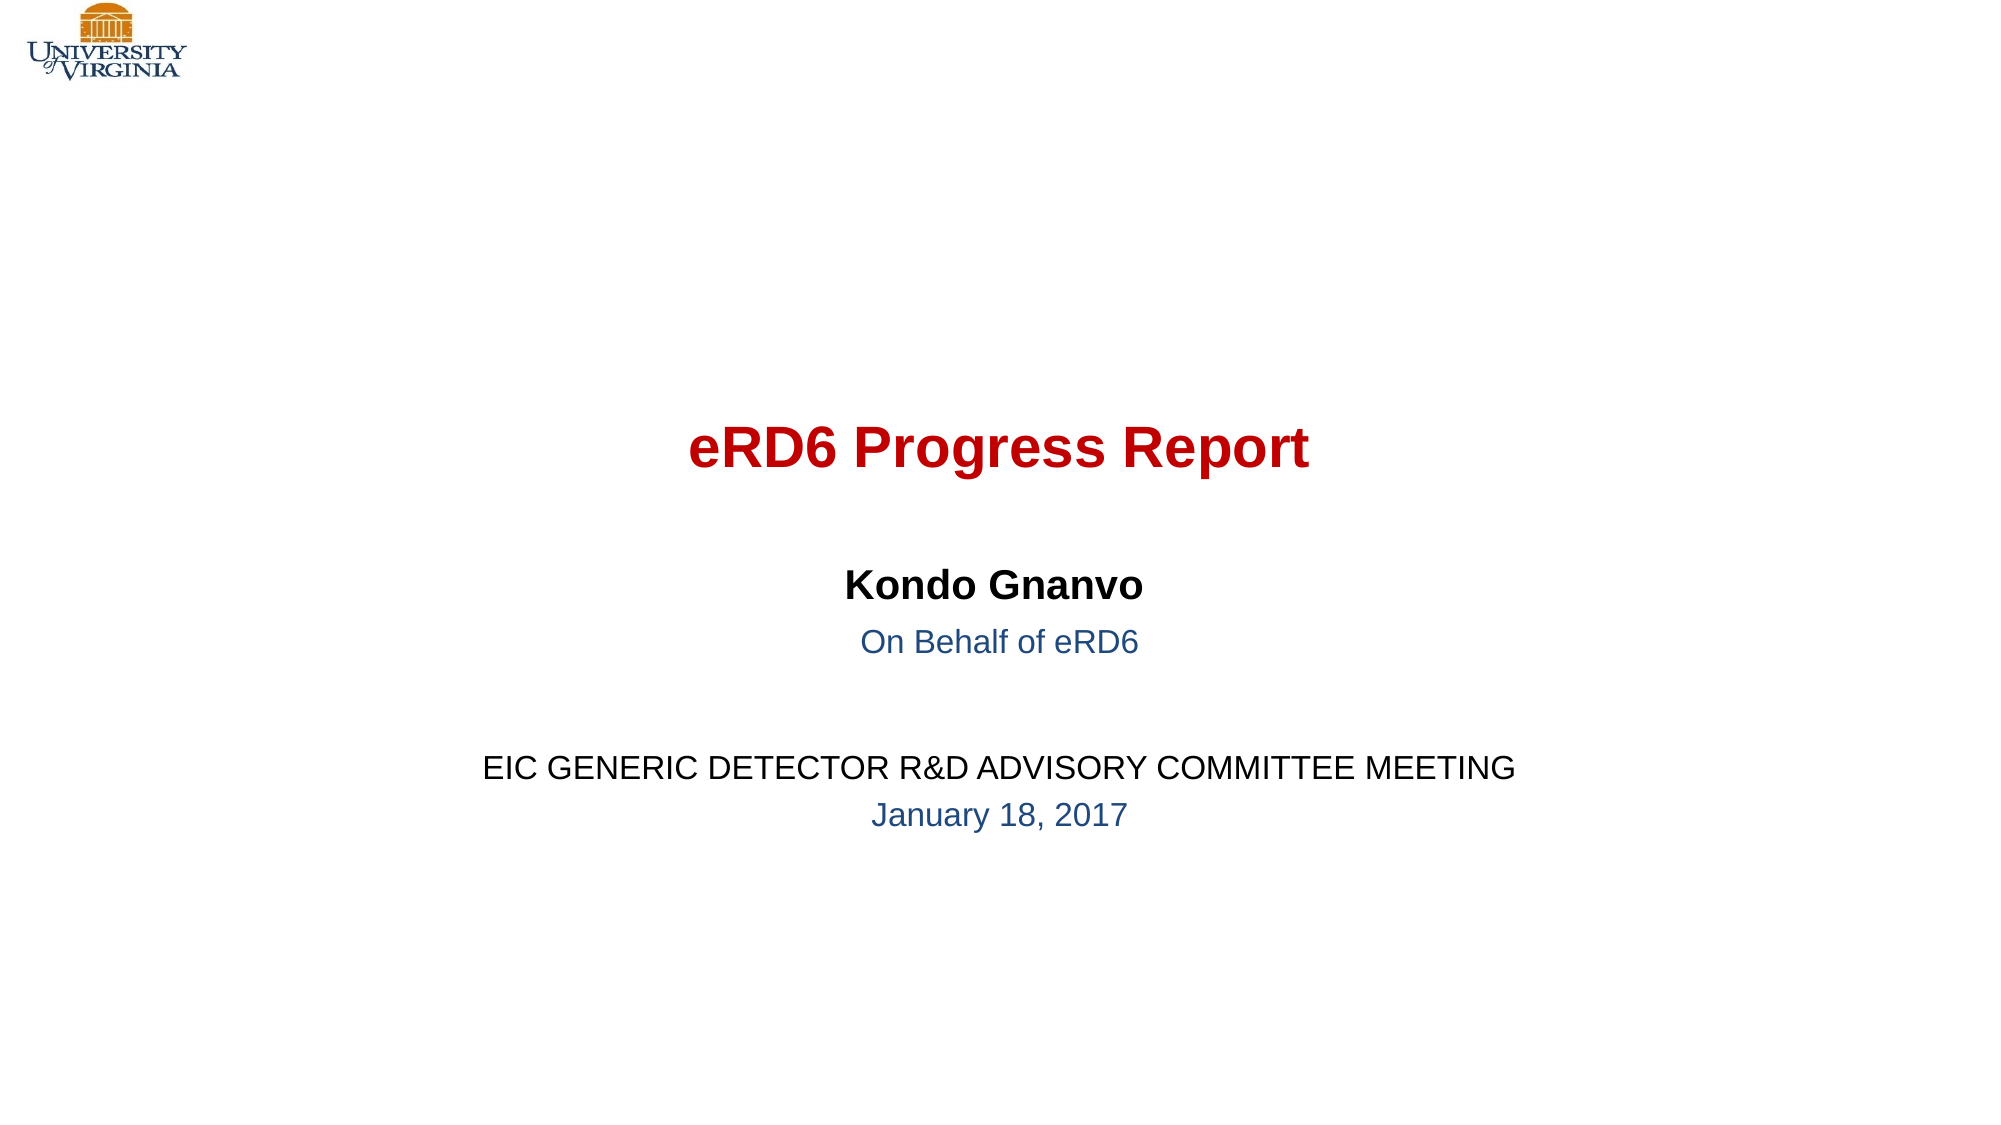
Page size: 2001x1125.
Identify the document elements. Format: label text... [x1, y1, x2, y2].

picture [0, 0, 200, 90]
text_box eRD6 Progress Report [249, 350, 1750, 525]
subtitle Kondo Gnanvo On Behalf of eRD6 EIC GENERIC DETECTOR R&D ADVISORY COMMITTEE MEETING January 18, 2017 [249, 525, 1750, 950]
